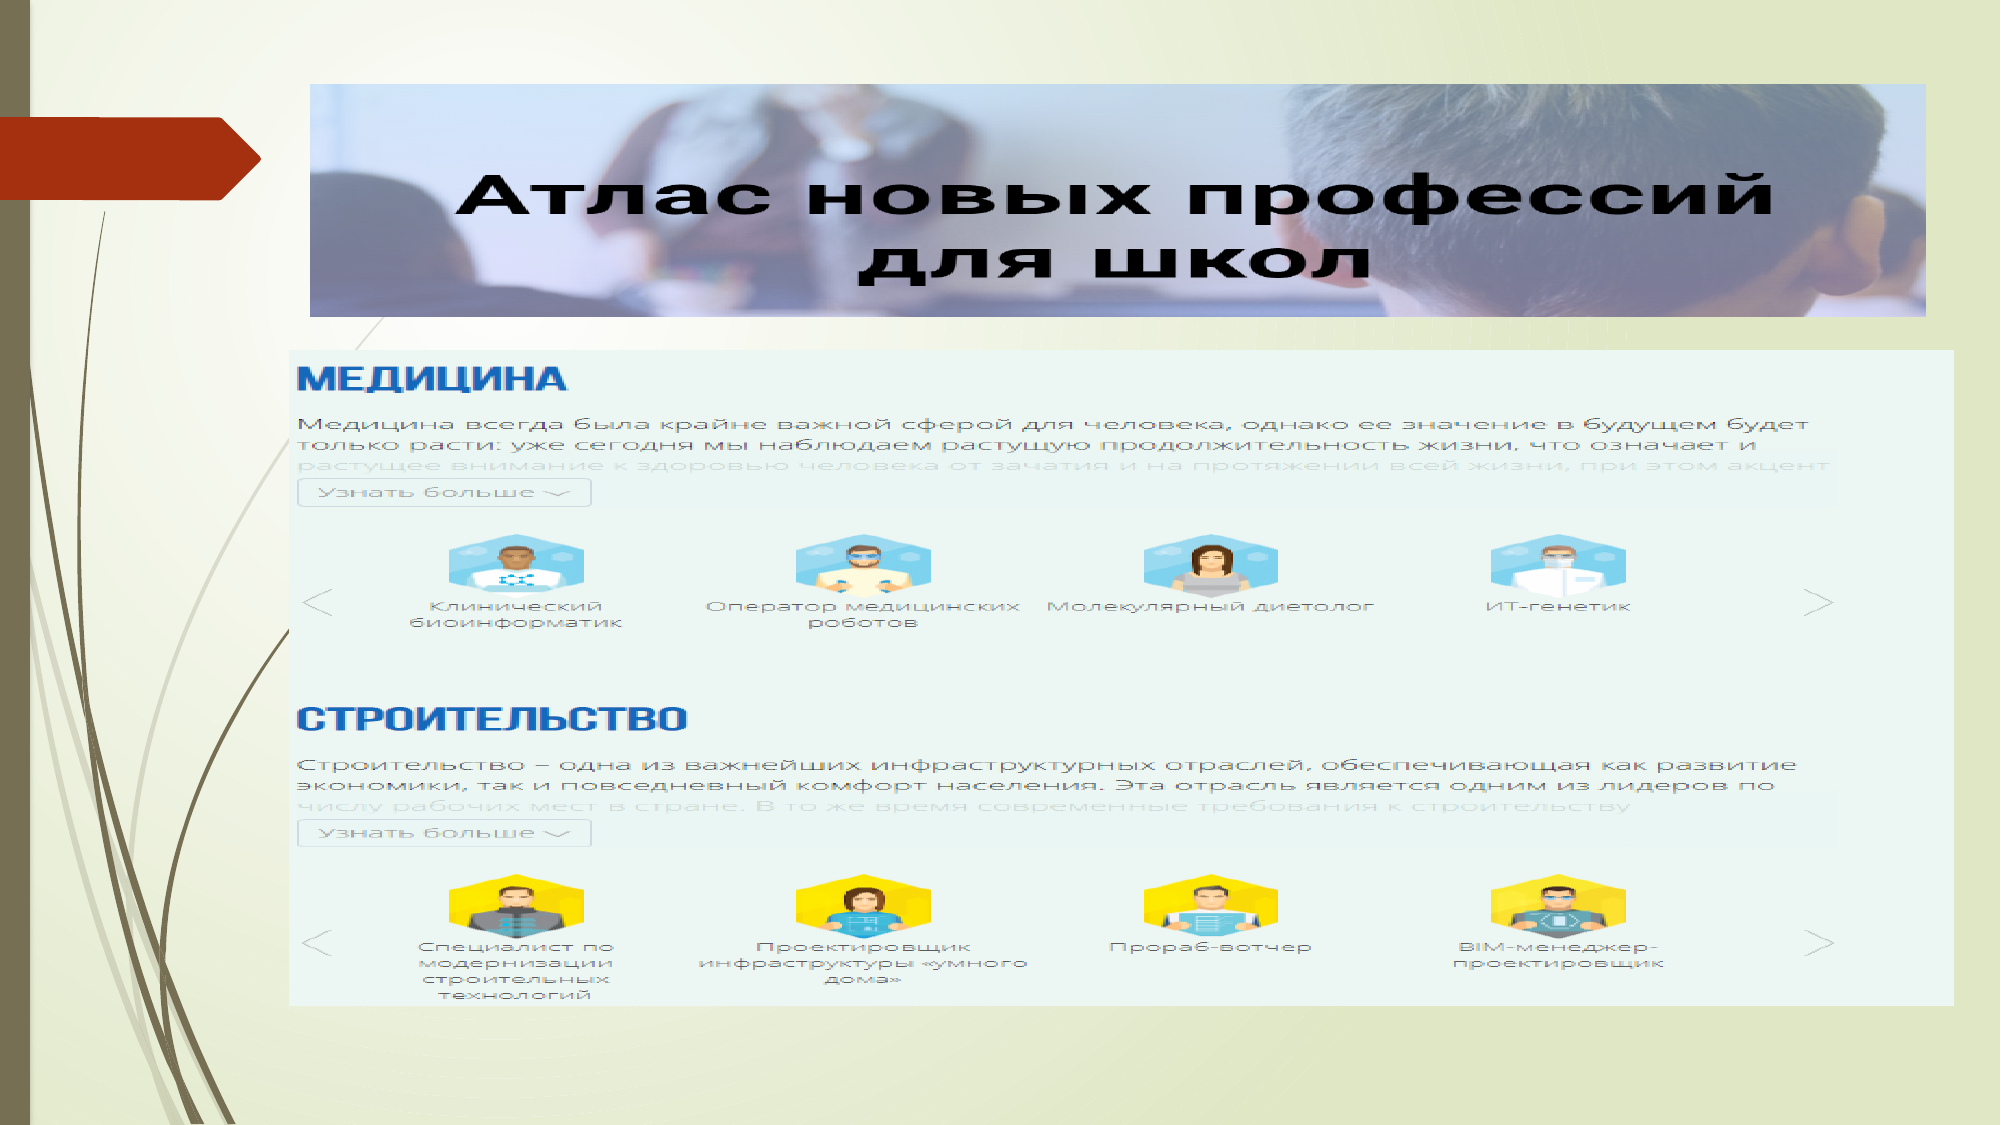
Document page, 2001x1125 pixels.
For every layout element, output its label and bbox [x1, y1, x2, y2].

picture [289, 350, 1954, 1006]
picture [310, 83, 1926, 318]
